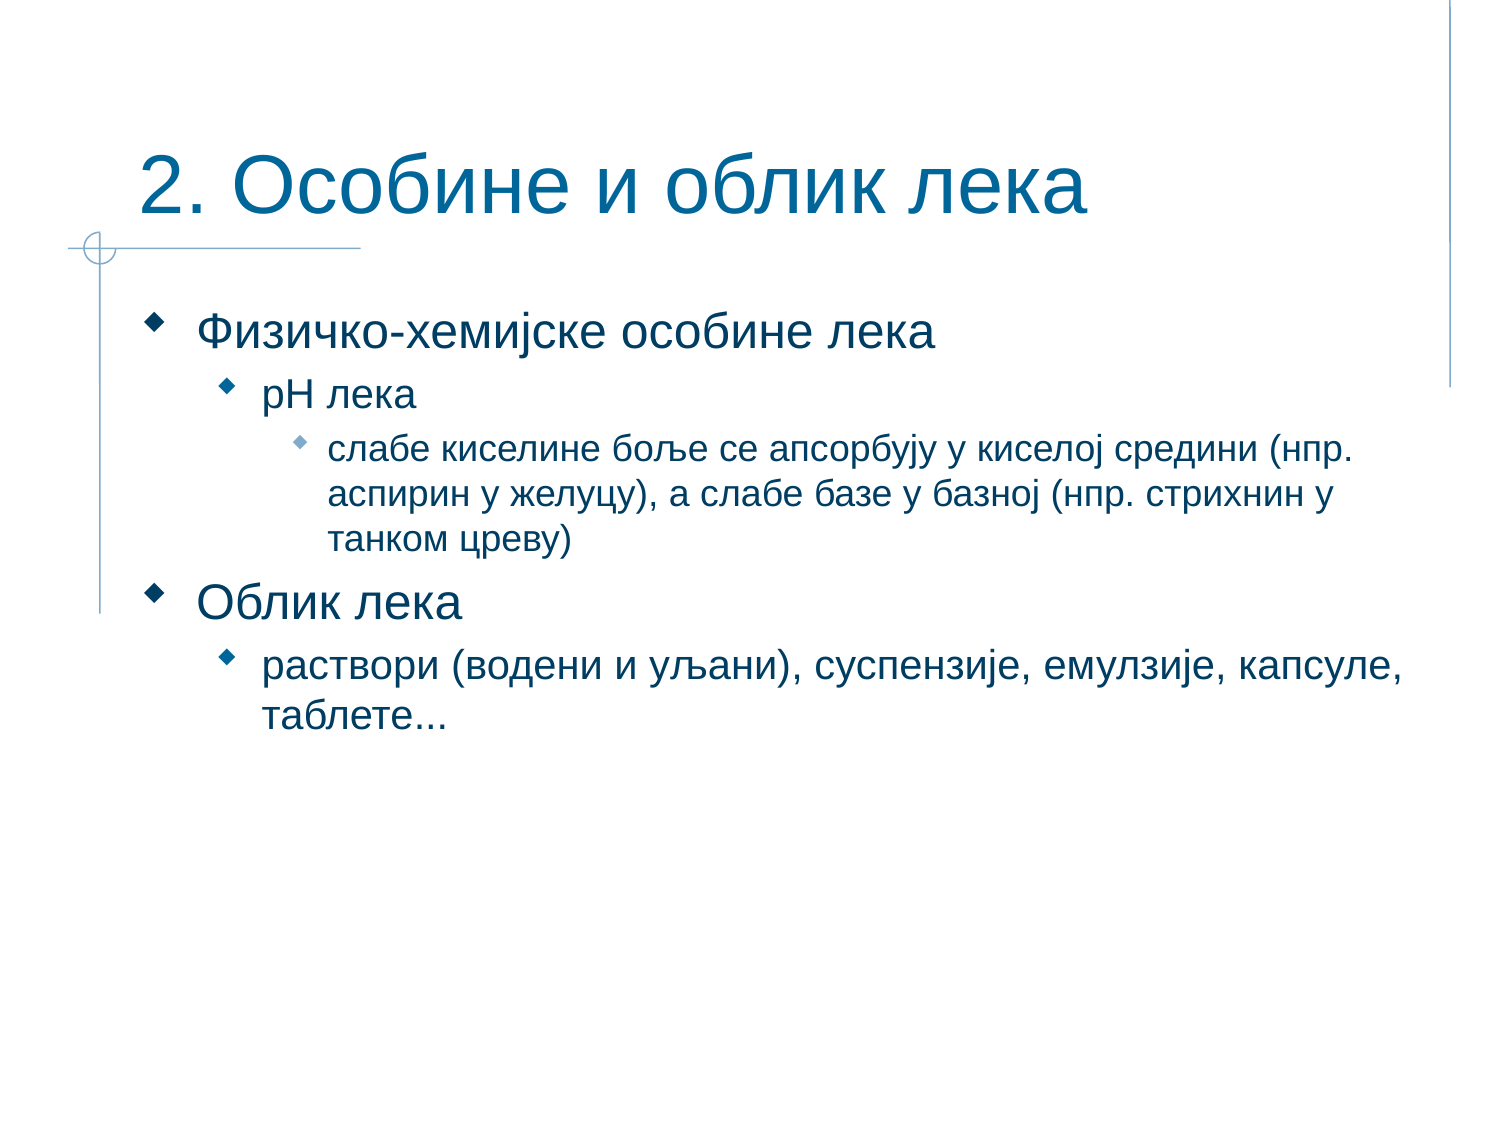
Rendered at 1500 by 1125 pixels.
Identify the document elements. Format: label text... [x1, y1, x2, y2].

list Физичко-хемијске особине лека pH лека слабе киселине боље се апсорбују у киселој средини (нпр. аспирин у желуцу), а слабе базе у базној (нпр. стрихнин у танком цреву) Облик лека раствори (водени и уљани), суспензије, емулзије, капсуле, таблете... [124, 290, 1436, 1026]
title 2. Особине и облик лека [123, 49, 1500, 238]
